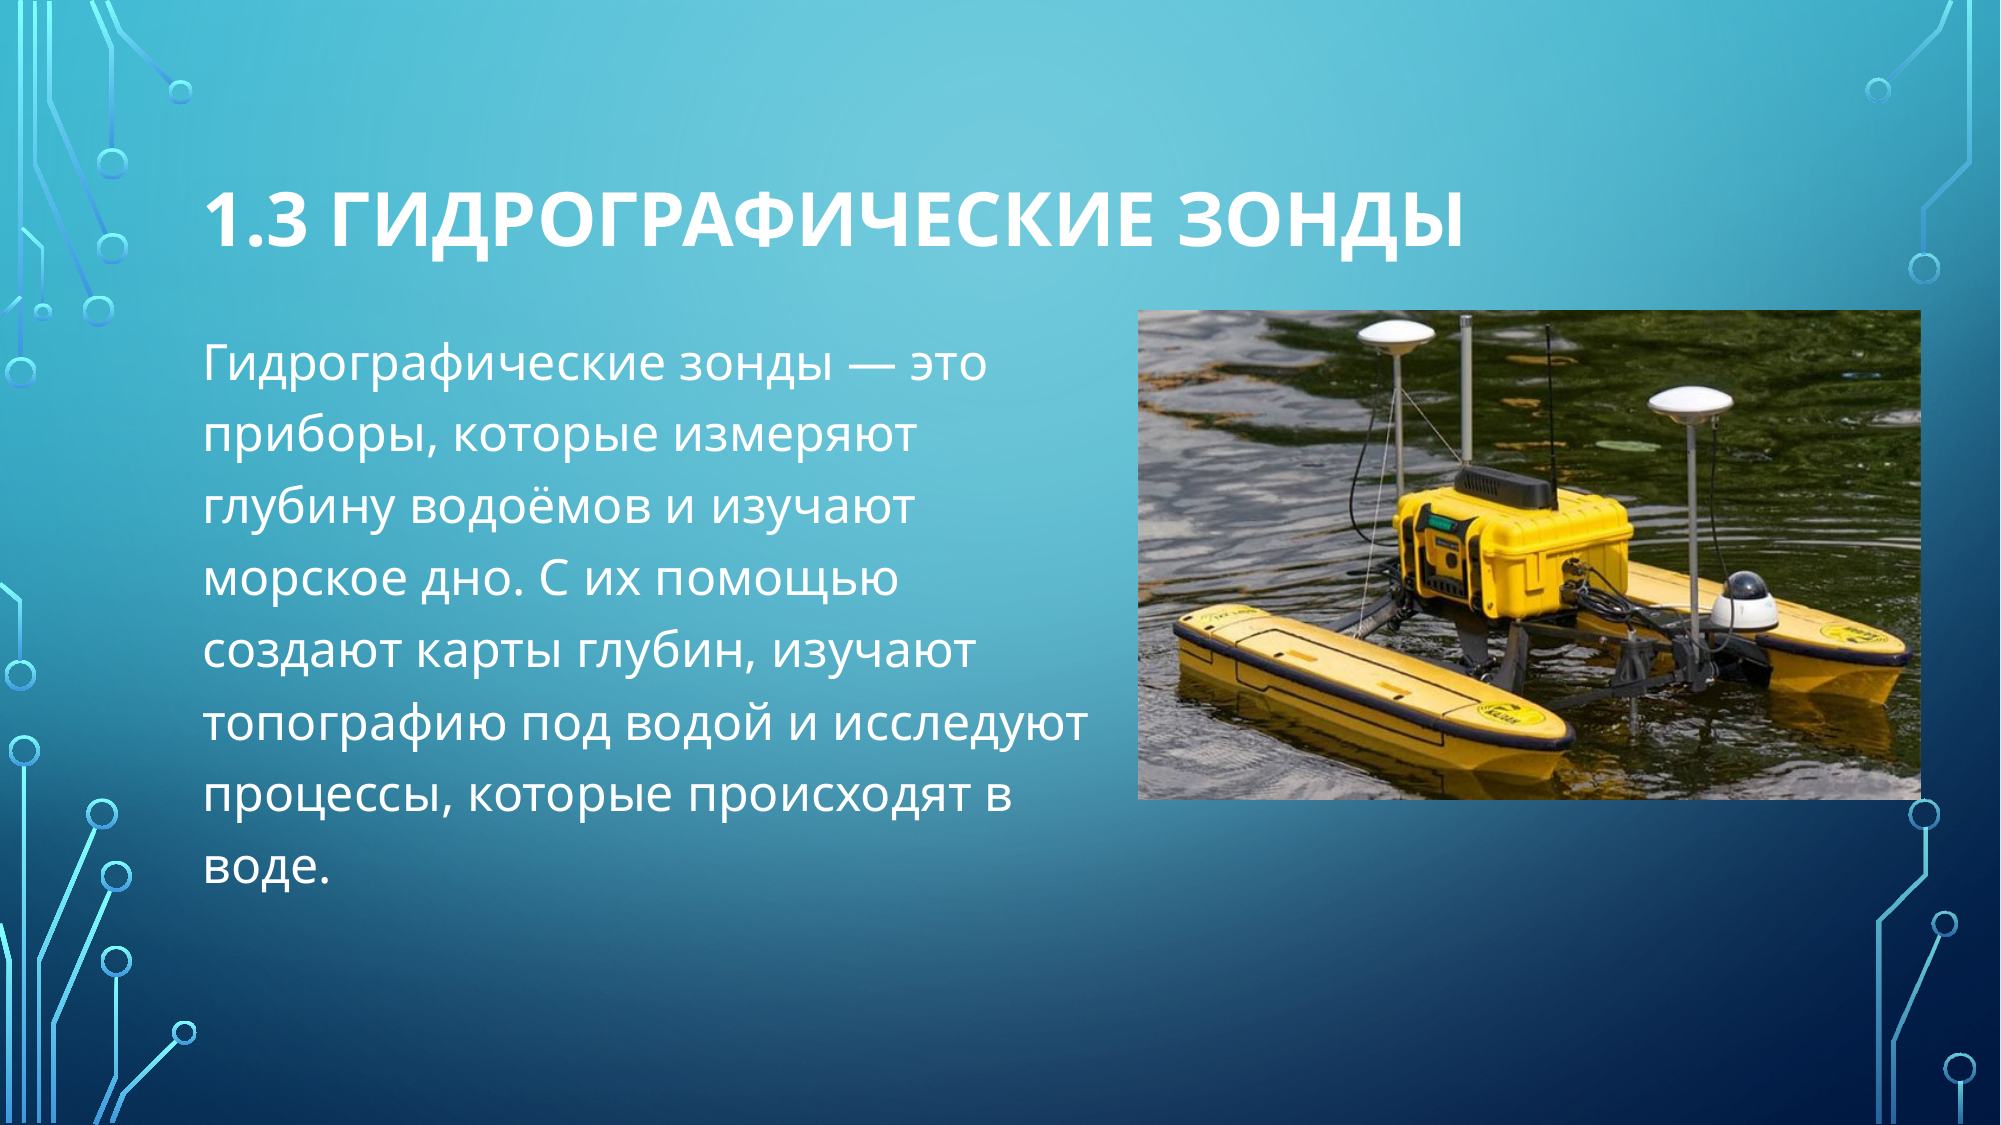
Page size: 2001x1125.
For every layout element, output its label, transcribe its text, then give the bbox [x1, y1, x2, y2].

picture [1138, 310, 1922, 801]
list Гидрографические зонды — это приборы, которые измеряют глубину водоёмов и изучают морское дно. С их помощью создают карты глубин, изучают топографию под водой и исследуют процессы, которые происходят в воде. [187, 310, 1109, 892]
title 1.3 Гидрографические зонды [187, 101, 1813, 344]
